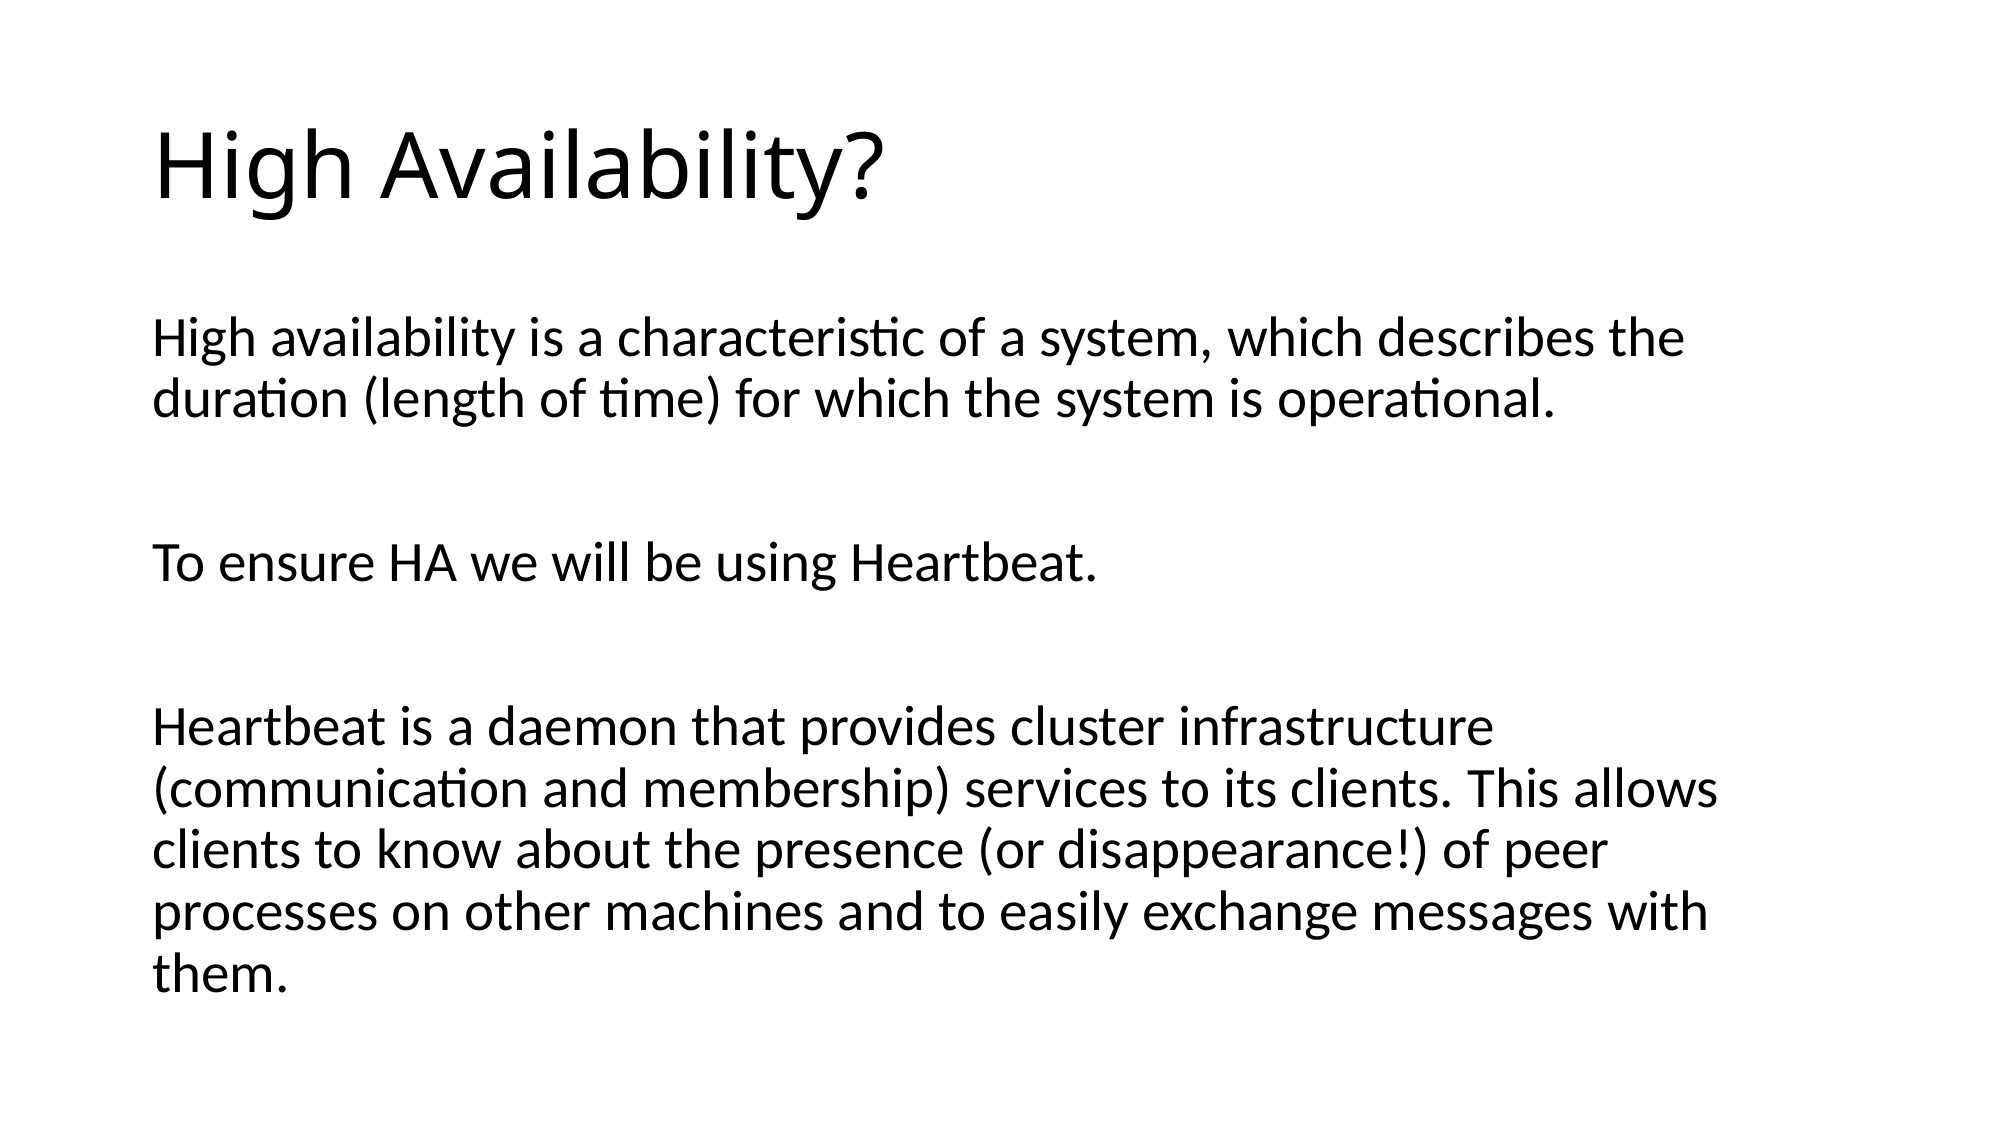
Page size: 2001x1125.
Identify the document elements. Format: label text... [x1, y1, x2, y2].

list High availability is a characteristic of a system, which describes the duration (length of time) for which the system is operational. To ensure HA we will be using Heartbeat. Heartbeat is a daemon that provides cluster infrastructure (communication and membership) services to its clients. This allows clients to know about the presence (or disappearance!) of peer processes on other machines and to easily exchange messages with them. [137, 299, 1863, 1014]
title High Availability? [137, 59, 1863, 278]
